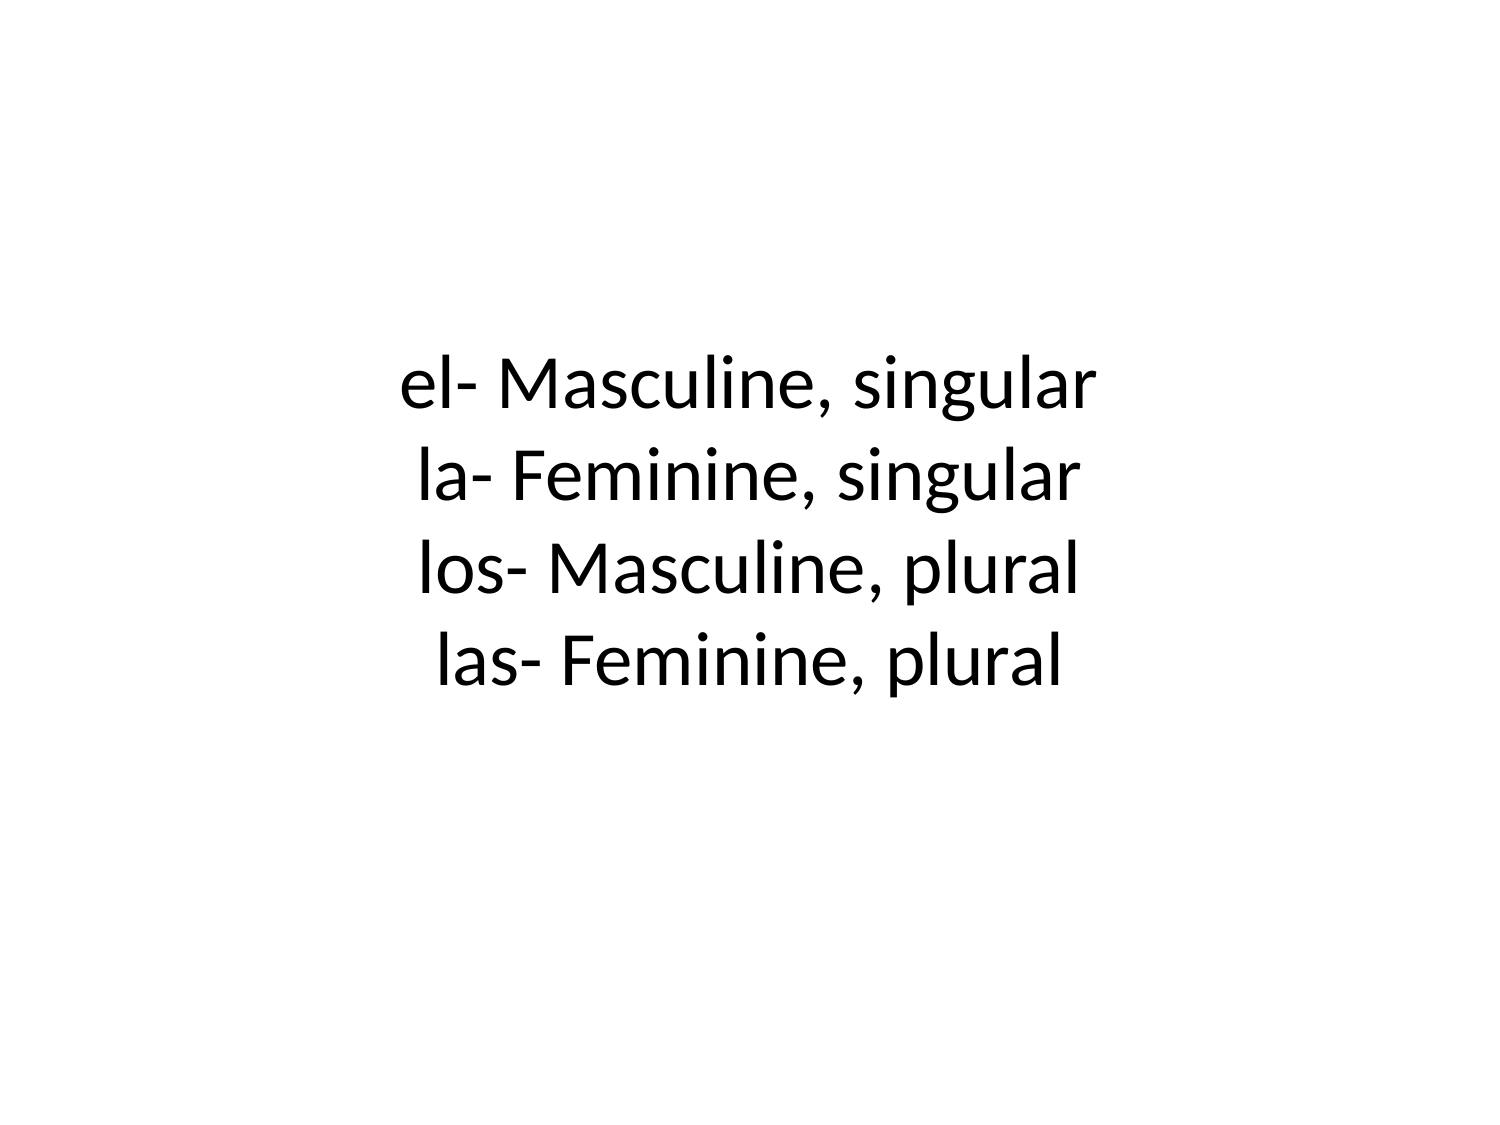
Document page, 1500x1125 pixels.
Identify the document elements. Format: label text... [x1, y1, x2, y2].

title el- Masculine, singular la- Feminine, singular los- Masculine, plural las- Feminine, plural [75, 45, 1425, 1080]
